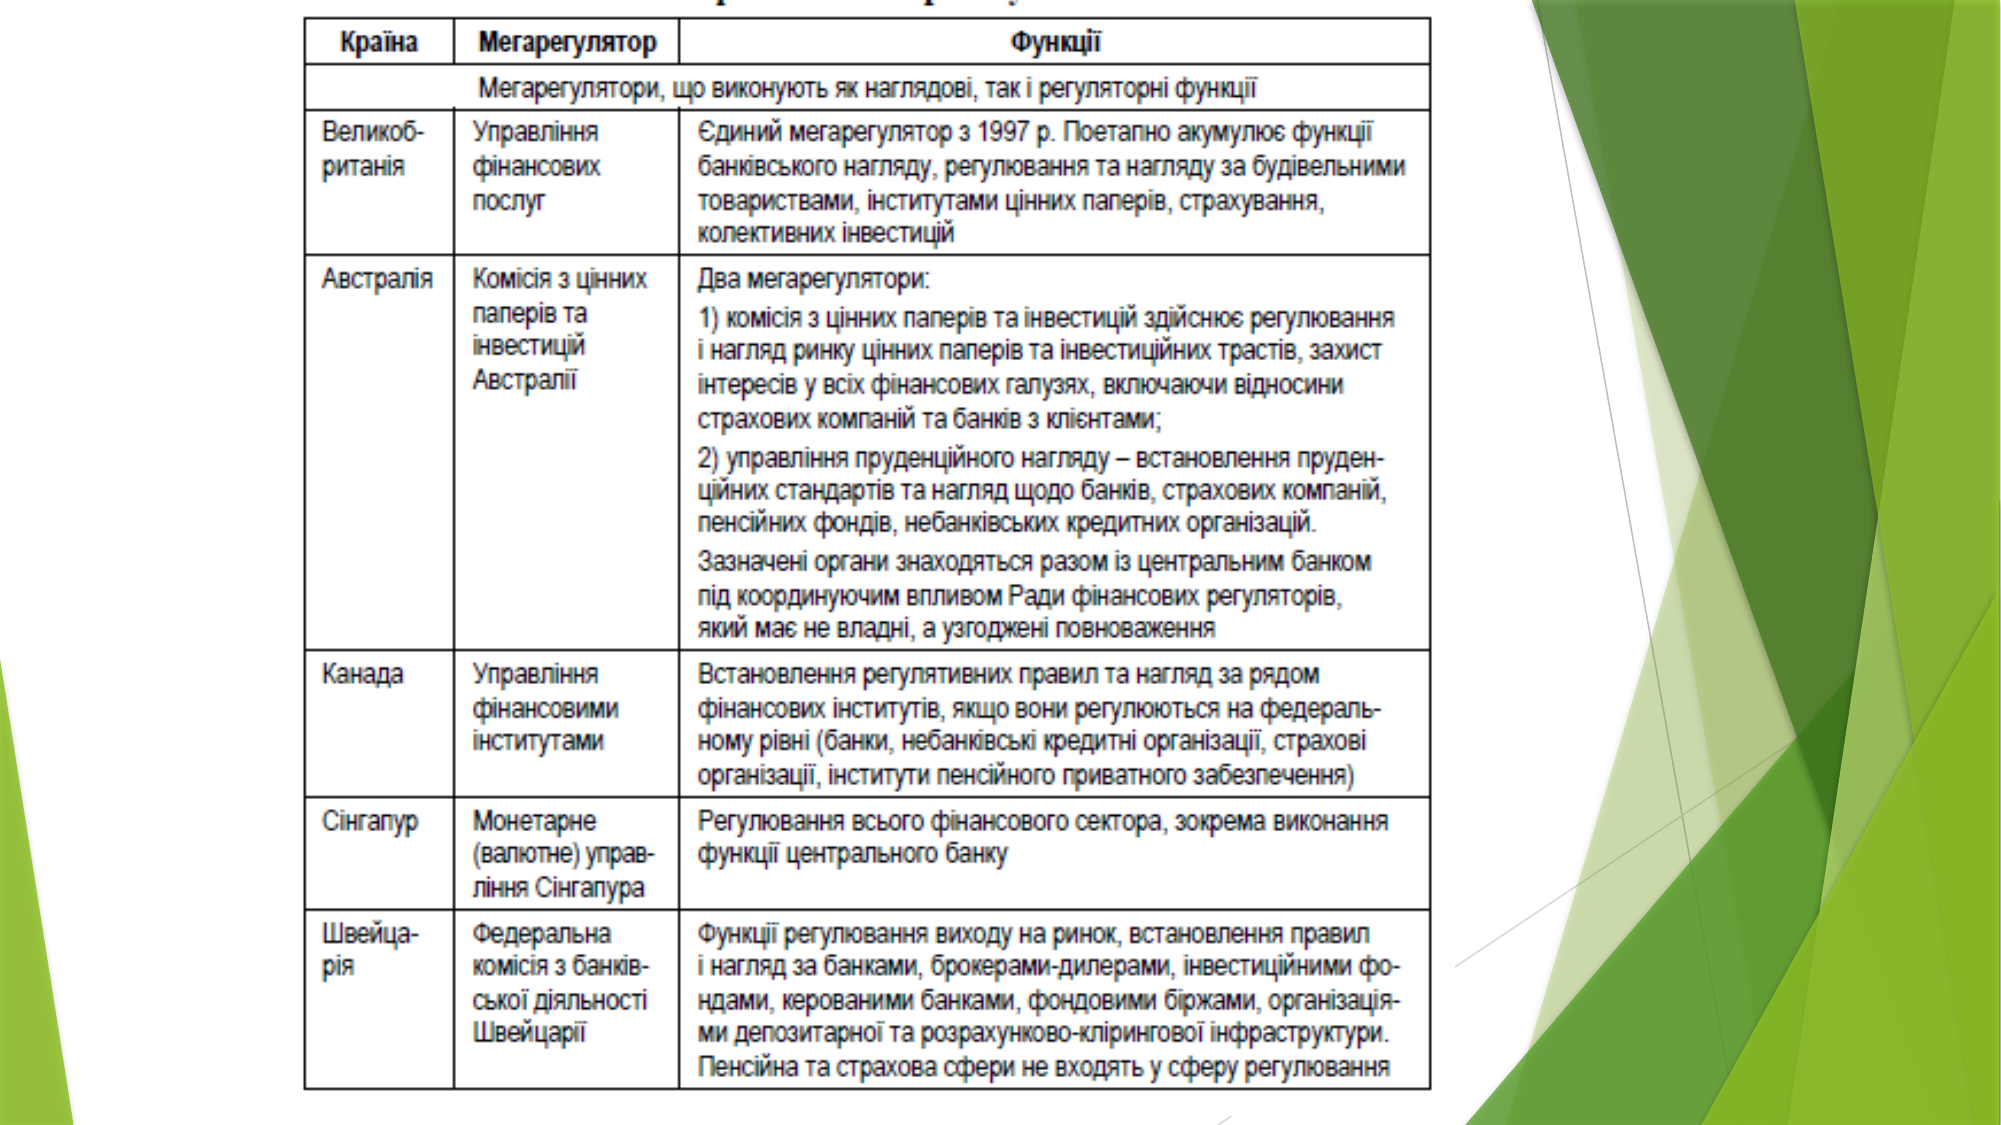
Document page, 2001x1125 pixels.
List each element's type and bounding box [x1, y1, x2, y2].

picture [279, 0, 1456, 1116]
